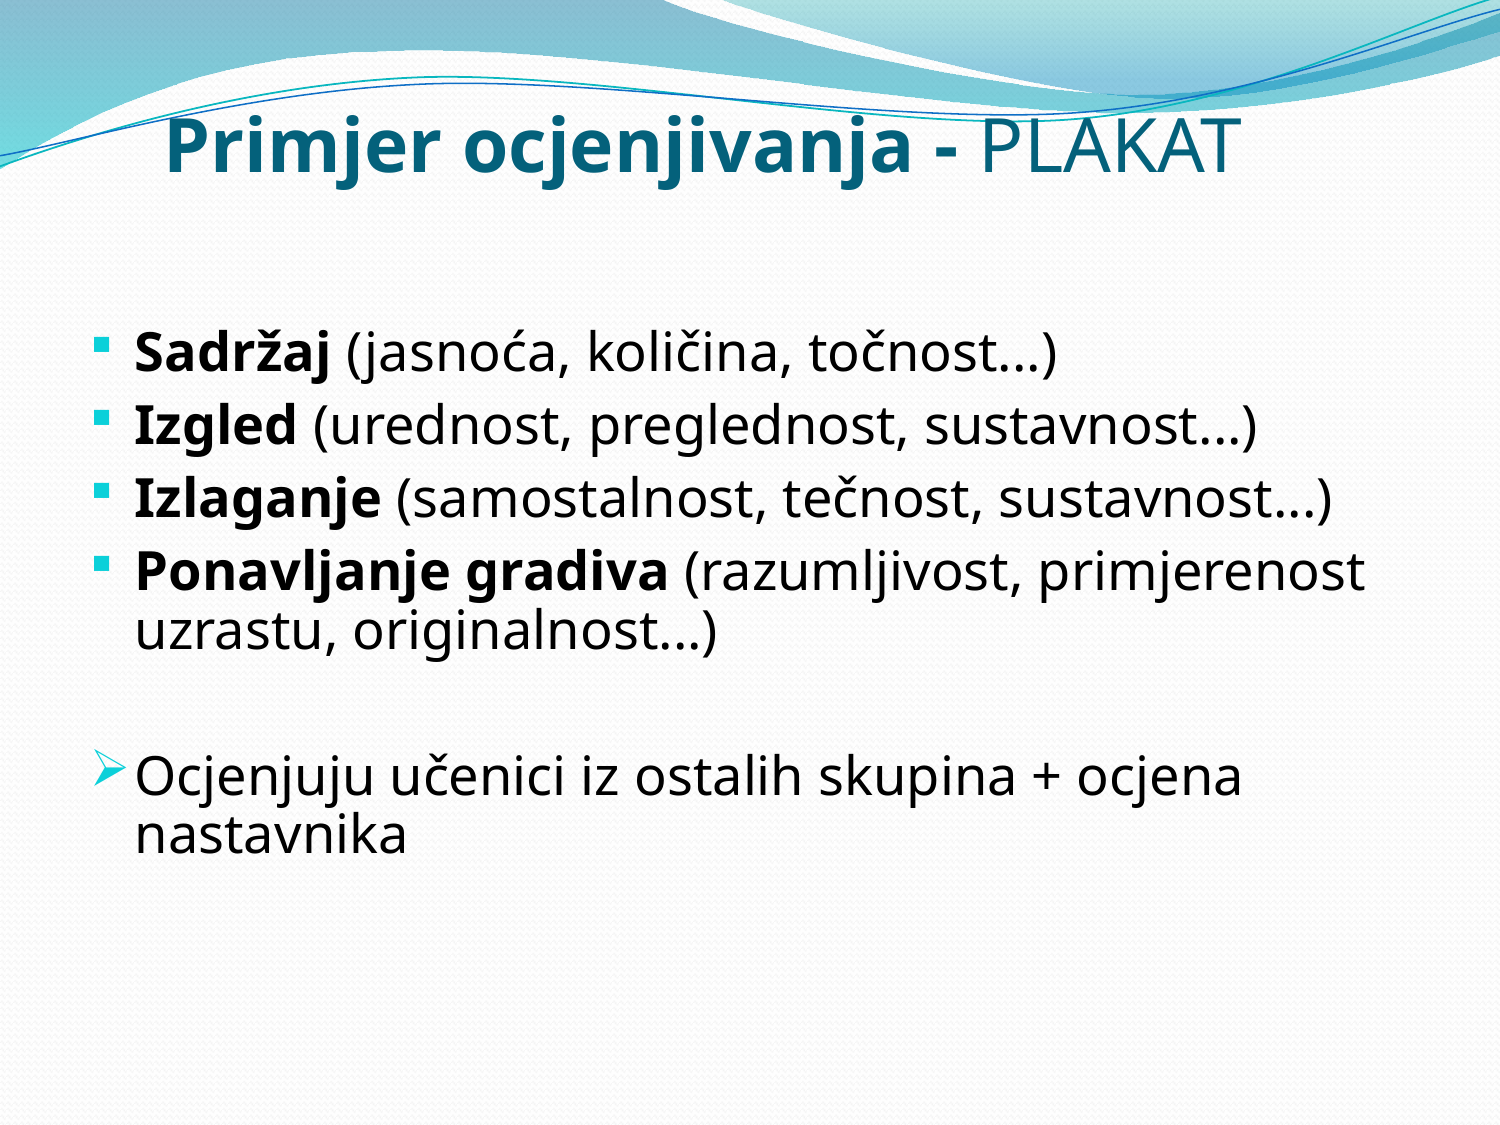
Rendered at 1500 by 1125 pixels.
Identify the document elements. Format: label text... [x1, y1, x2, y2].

list Sadržaj (jasnoća, količina, točnost...) Izgled (urednost, preglednost, sustavnost...) Izlaganje (samostalnost, tečnost, sustavnost...) Ponavljanje gradiva (razumljivost, primjerenost uzrastu, originalnost...) Ocjenjuju učenici iz ostalih skupina + ocjena nastavnika [75, 317, 1425, 1038]
title Primjer ocjenjivanja - PLAKAT [164, 0, 1439, 188]
